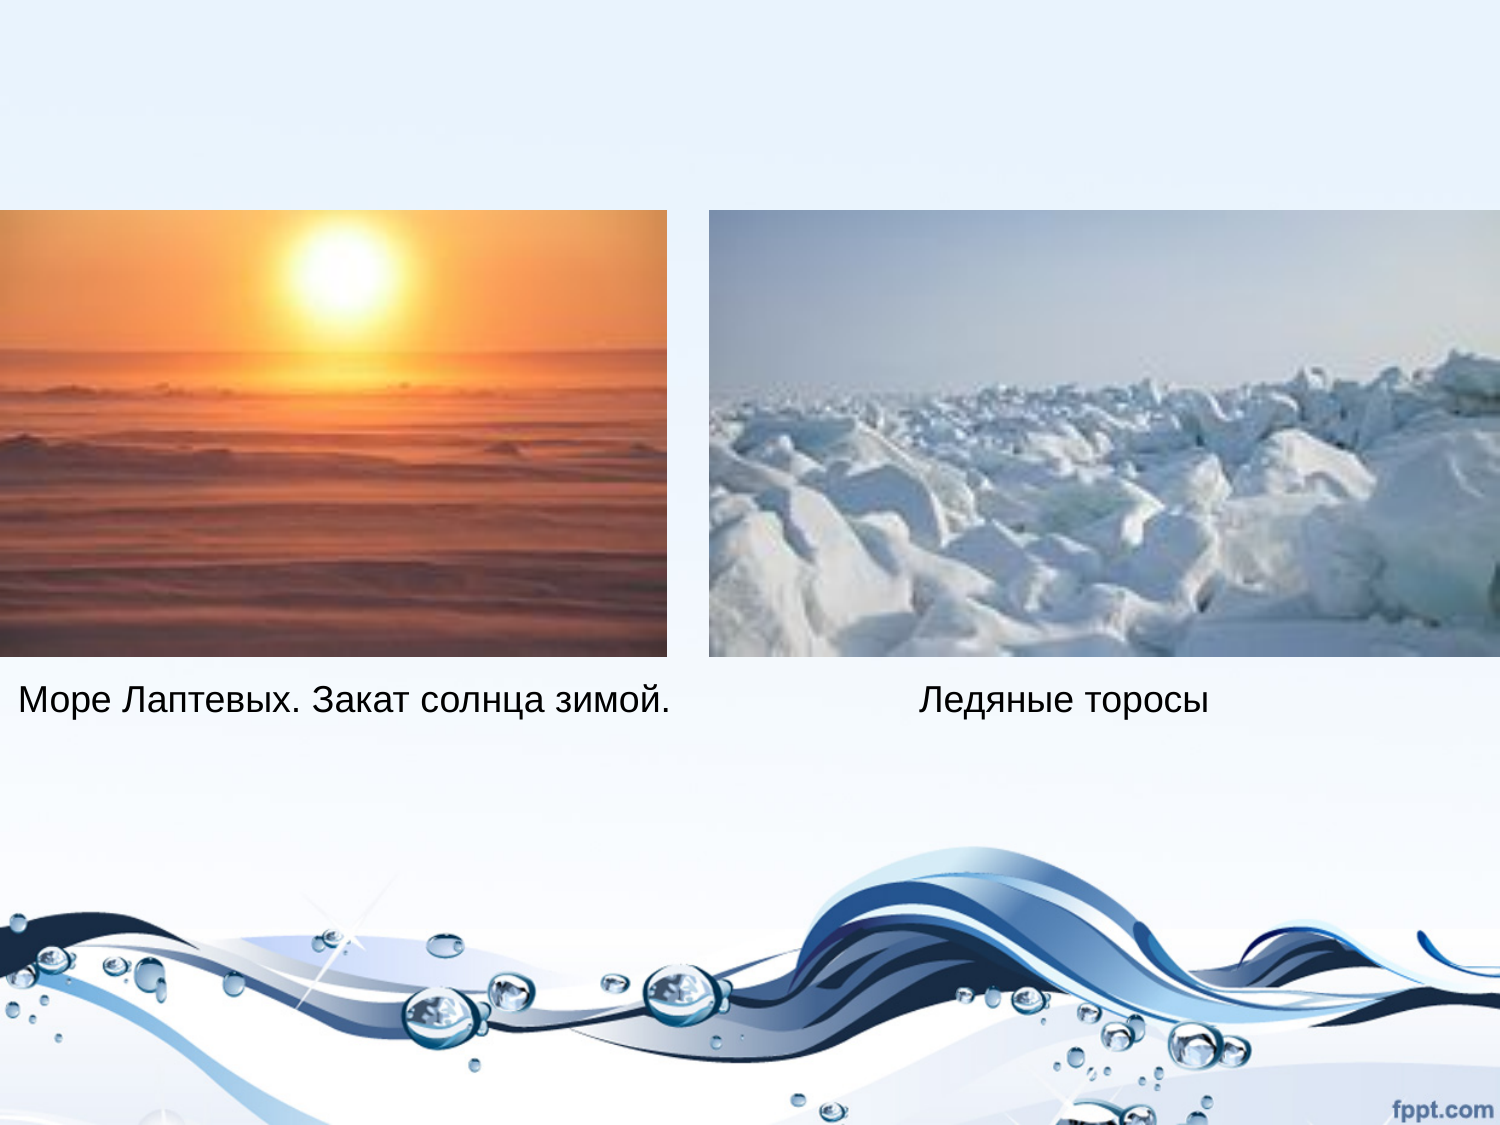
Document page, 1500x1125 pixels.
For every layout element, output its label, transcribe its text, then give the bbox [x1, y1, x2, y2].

text_box Ледяные торосы [904, 667, 1225, 728]
picture [0, 0, 1500, 1125]
text_box Море Лаптевых. Закат солнца зимой. [3, 667, 687, 728]
